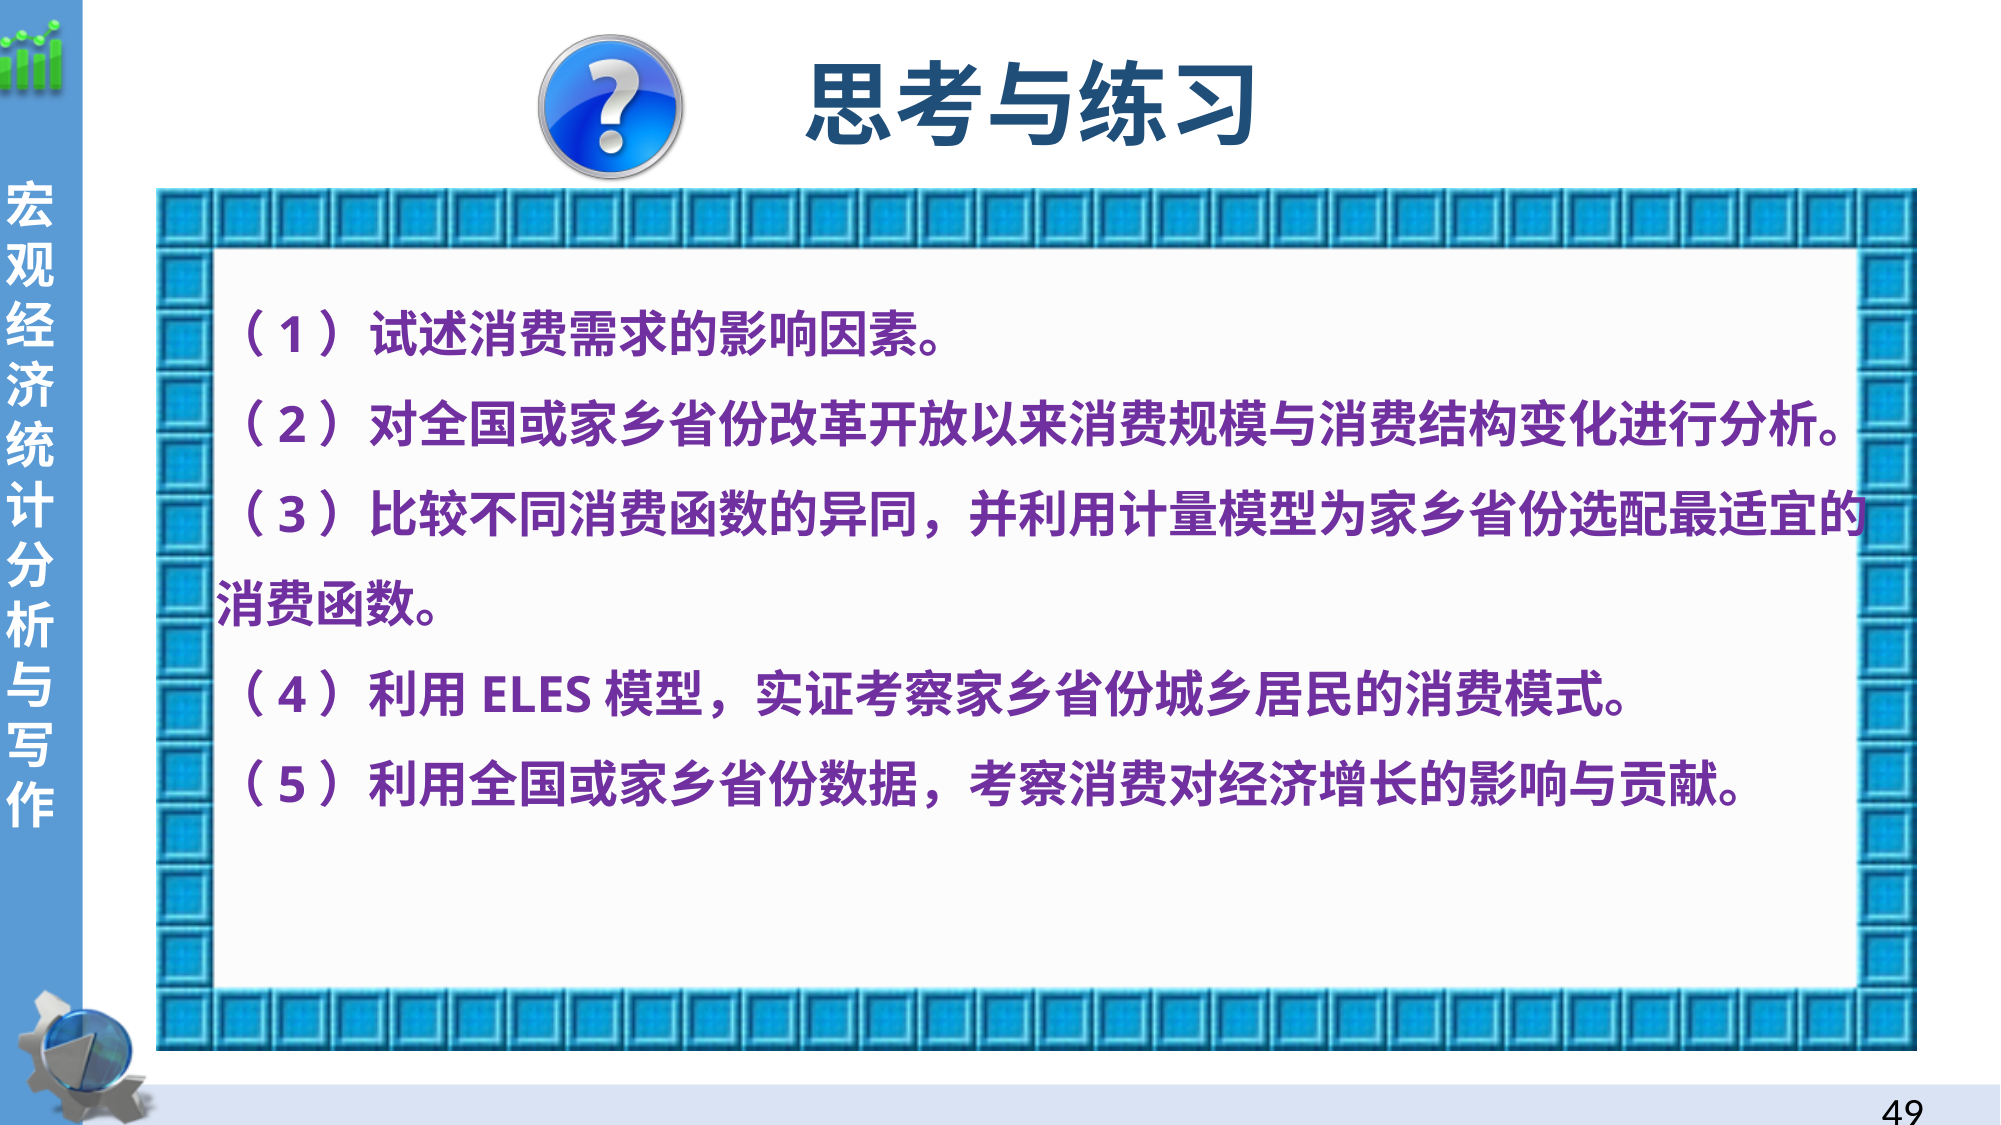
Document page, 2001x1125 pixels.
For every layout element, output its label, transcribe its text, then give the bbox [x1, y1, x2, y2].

title 思考与练习 [220, 0, 1844, 188]
picture [536, 33, 687, 184]
picture [0, 0, 2001, 1125]
text_box 48 [1786, 1085, 1940, 1125]
